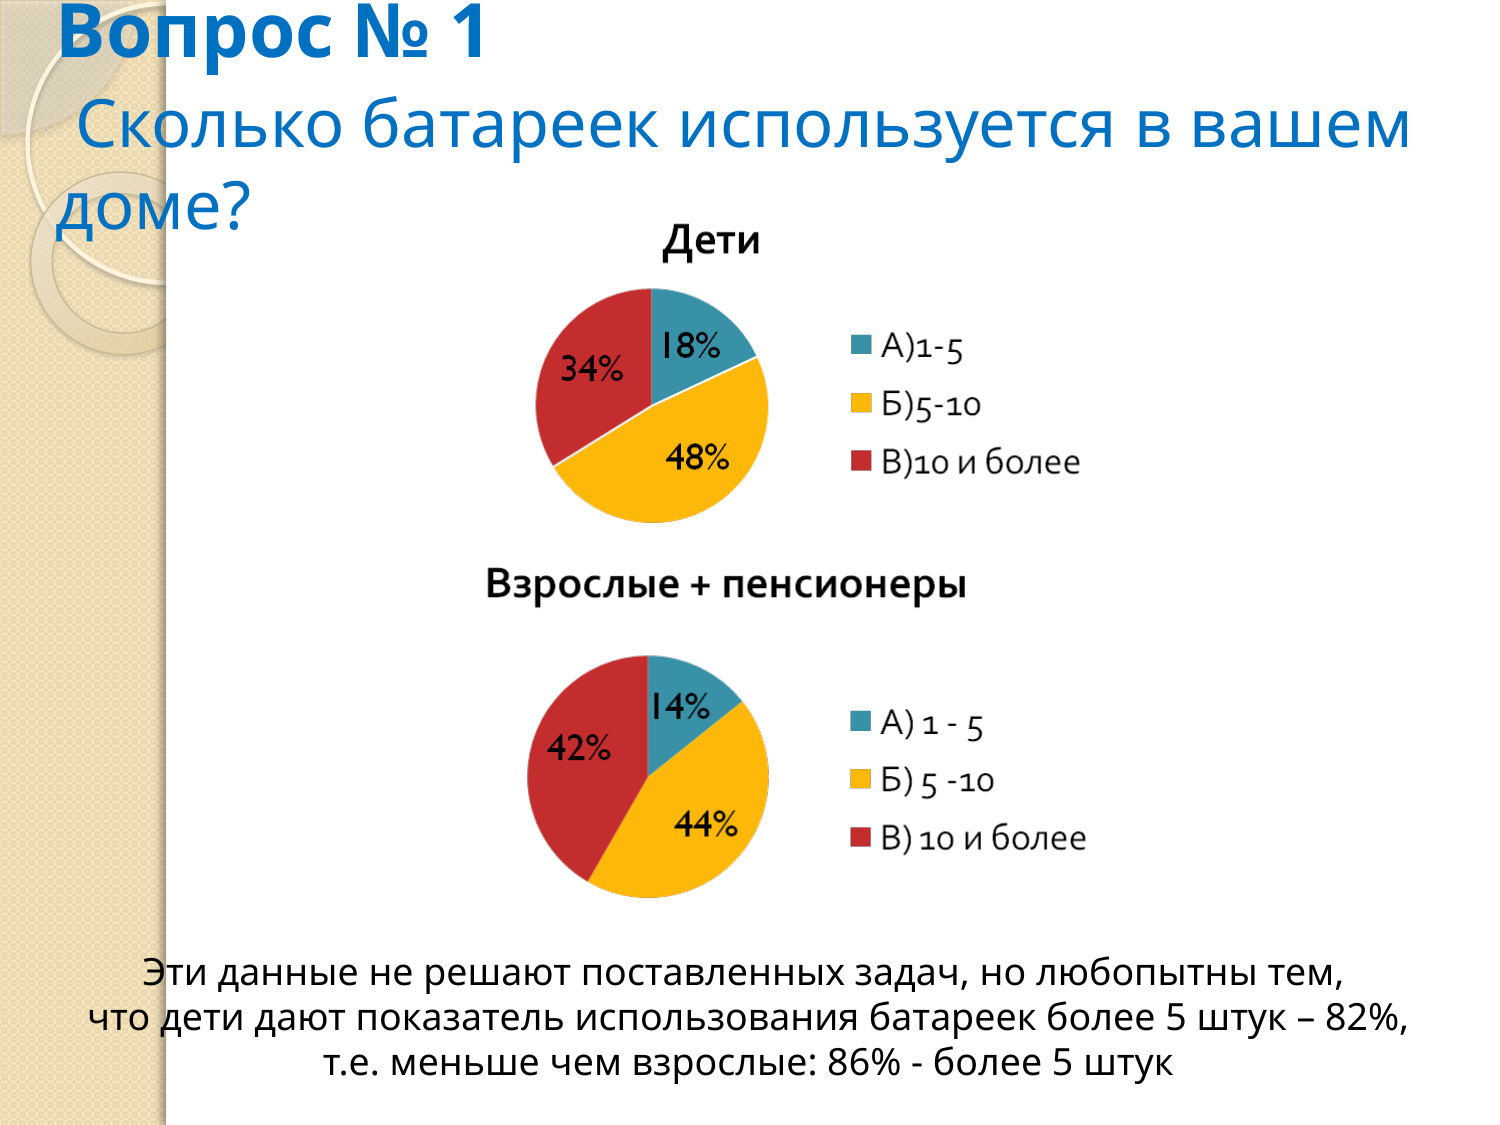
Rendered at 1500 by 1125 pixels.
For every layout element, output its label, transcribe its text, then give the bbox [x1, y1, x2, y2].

text_box Эти данные не решают поставленных задач, но любопытны тем, что дети дают показатель использования батареек более 5 штук – 82%, т.е. меньше чем взрослые: 86% - более 5 штук [41, 940, 1447, 1091]
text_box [123, 538, 1330, 941]
title Вопрос № 1 Сколько батареек используется в вашем доме? [41, 19, 1459, 207]
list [194, 172, 1223, 535]
